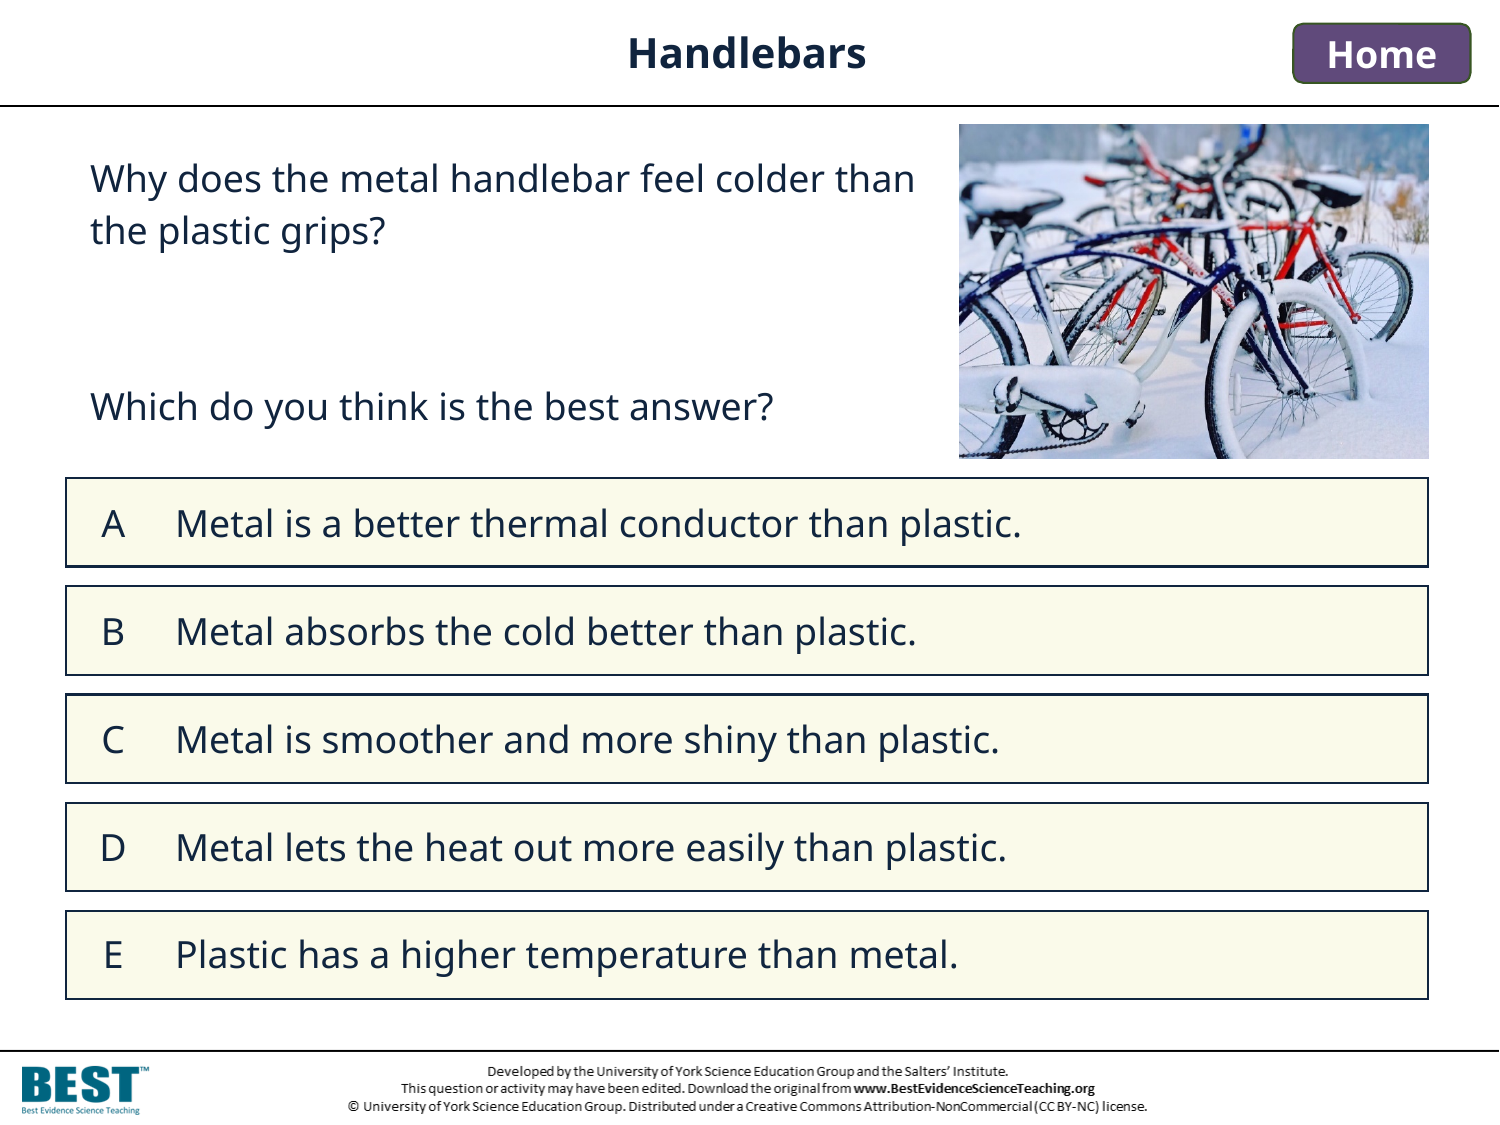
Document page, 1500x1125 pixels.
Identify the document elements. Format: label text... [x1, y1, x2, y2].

text_box Home [1292, 22, 1472, 84]
picture [0, 105, 1500, 1125]
text_box Handlebars [23, 4, 1471, 99]
